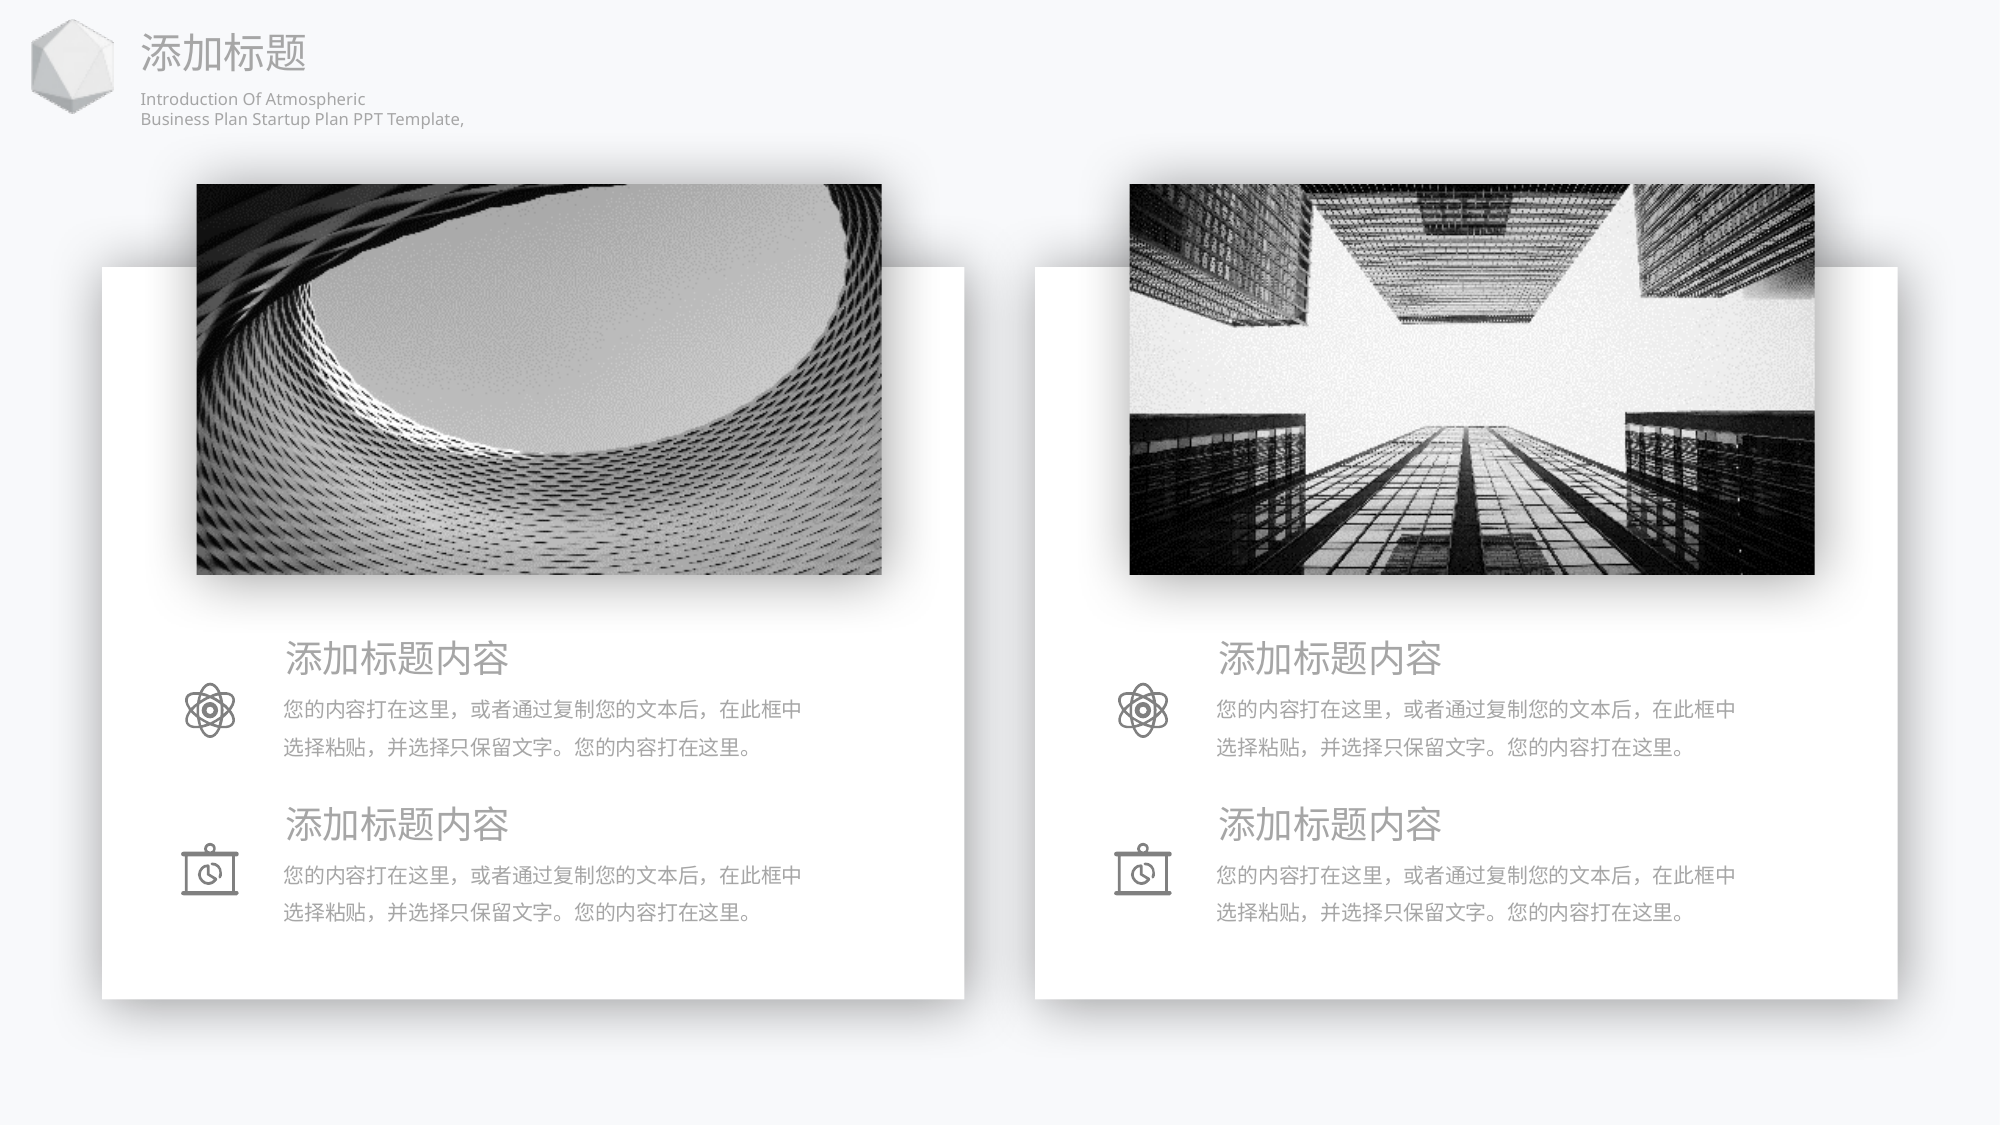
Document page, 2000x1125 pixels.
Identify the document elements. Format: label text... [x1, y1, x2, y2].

text_box [1118, 682, 1168, 738]
text_box 添加标题内容 [270, 770, 526, 853]
text_box 您的内容打在这里，或者通过复制您的文本后，在此框中选择粘贴，并选择只保留文字。您的内容打在这里。 [1202, 677, 1751, 767]
text_box 您的内容打在这里，或者通过复制您的文本后，在此框中选择粘贴，并选择只保留文字。您的内容打在这里。 [1202, 842, 1751, 933]
text_box 您的内容打在这里，或者通过复制您的文本后，在此框中选择粘贴，并选择只保留文字。您的内容打在这里。 [268, 677, 818, 767]
text_box 添加标题内容 [1203, 605, 1459, 688]
text_box 添加标题内容 [270, 605, 526, 688]
text_box [100, 265, 967, 1002]
text_box 添加标题 [125, 19, 422, 78]
text_box [185, 682, 235, 738]
text_box [1033, 265, 1900, 1002]
text_box Introduction Of Atmospheric Business Plan Startup Plan PPT Template, [125, 78, 563, 140]
text_box 添加标题内容 [1203, 770, 1459, 853]
text_box [1114, 842, 1172, 896]
text_box [195, 182, 884, 576]
text_box 您的内容打在这里，或者通过复制您的文本后，在此框中选择粘贴，并选择只保留文字。您的内容打在这里。 [268, 842, 818, 933]
picture [30, 18, 115, 114]
text_box [181, 842, 239, 896]
text_box [1128, 182, 1817, 576]
